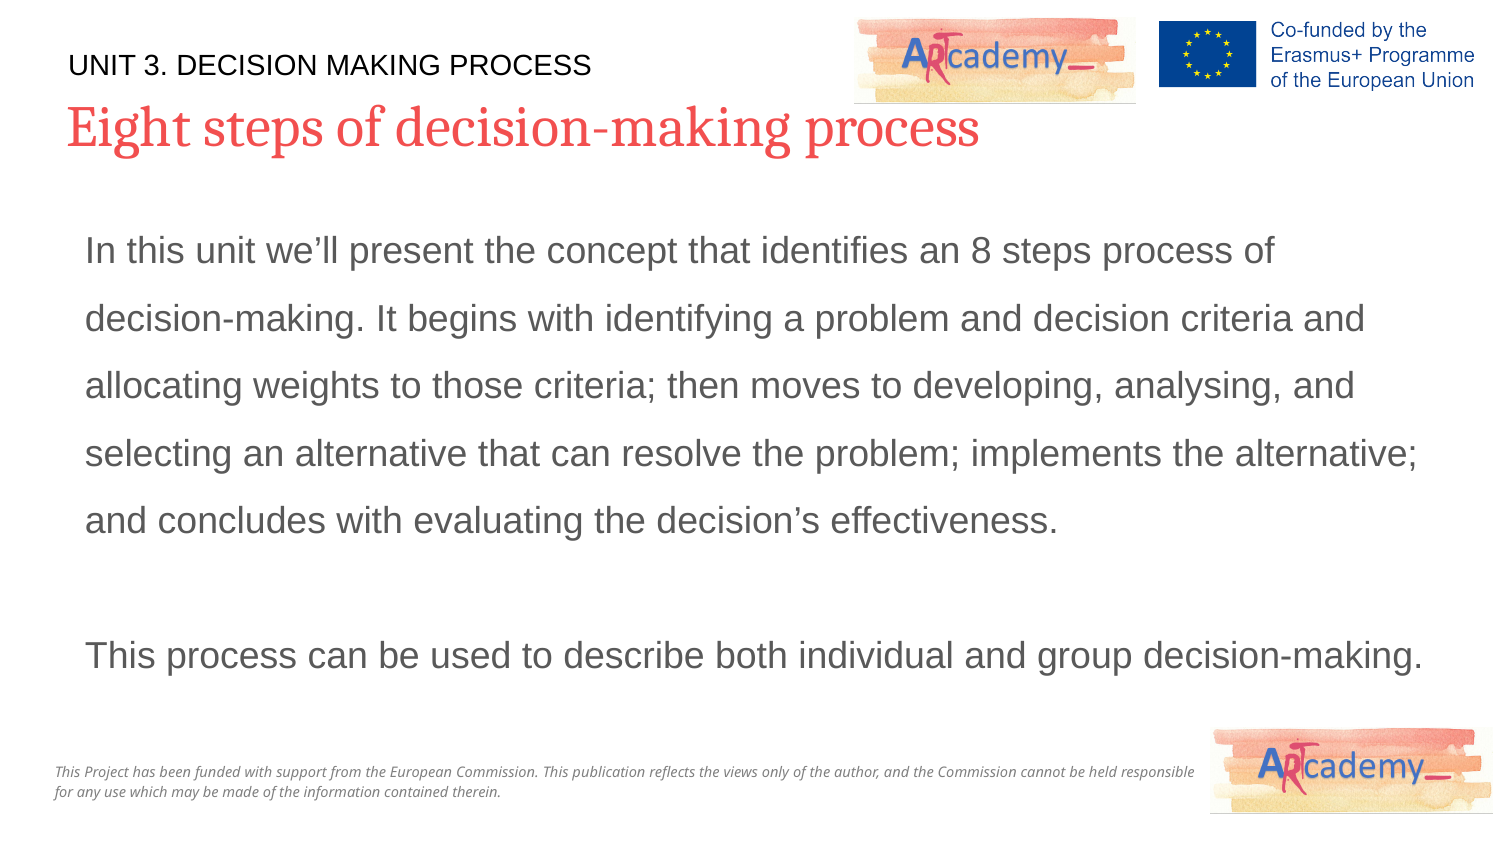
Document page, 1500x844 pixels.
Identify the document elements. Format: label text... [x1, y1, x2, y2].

text_box This Project has been funded with support from the European Commission. This publication reflects the views only of the author, and the Commission cannot be held responsible for any use which may be made of the information contained therein. [39, 754, 1205, 799]
text_box UNIT 3. DECISION MAKING PROCESS [53, 39, 770, 89]
picture [854, 0, 1137, 134]
list In this unit we’ll present the concept that identifies an 8 steps process of decision-making. It begins with identifying a problem and decision criteria and allocating weights to those criteria; then moves to developing, analysing, and selecting an alternative that can resolve the problem; implements the alternative; and concludes with evaluating the decision’s effectiveness. This process can be used to describe both individual and group decision-making. [51, 189, 1449, 750]
title Eight steps of decision-making process [51, 72, 1449, 167]
picture [1210, 709, 1493, 844]
picture [1158, 21, 1474, 91]
